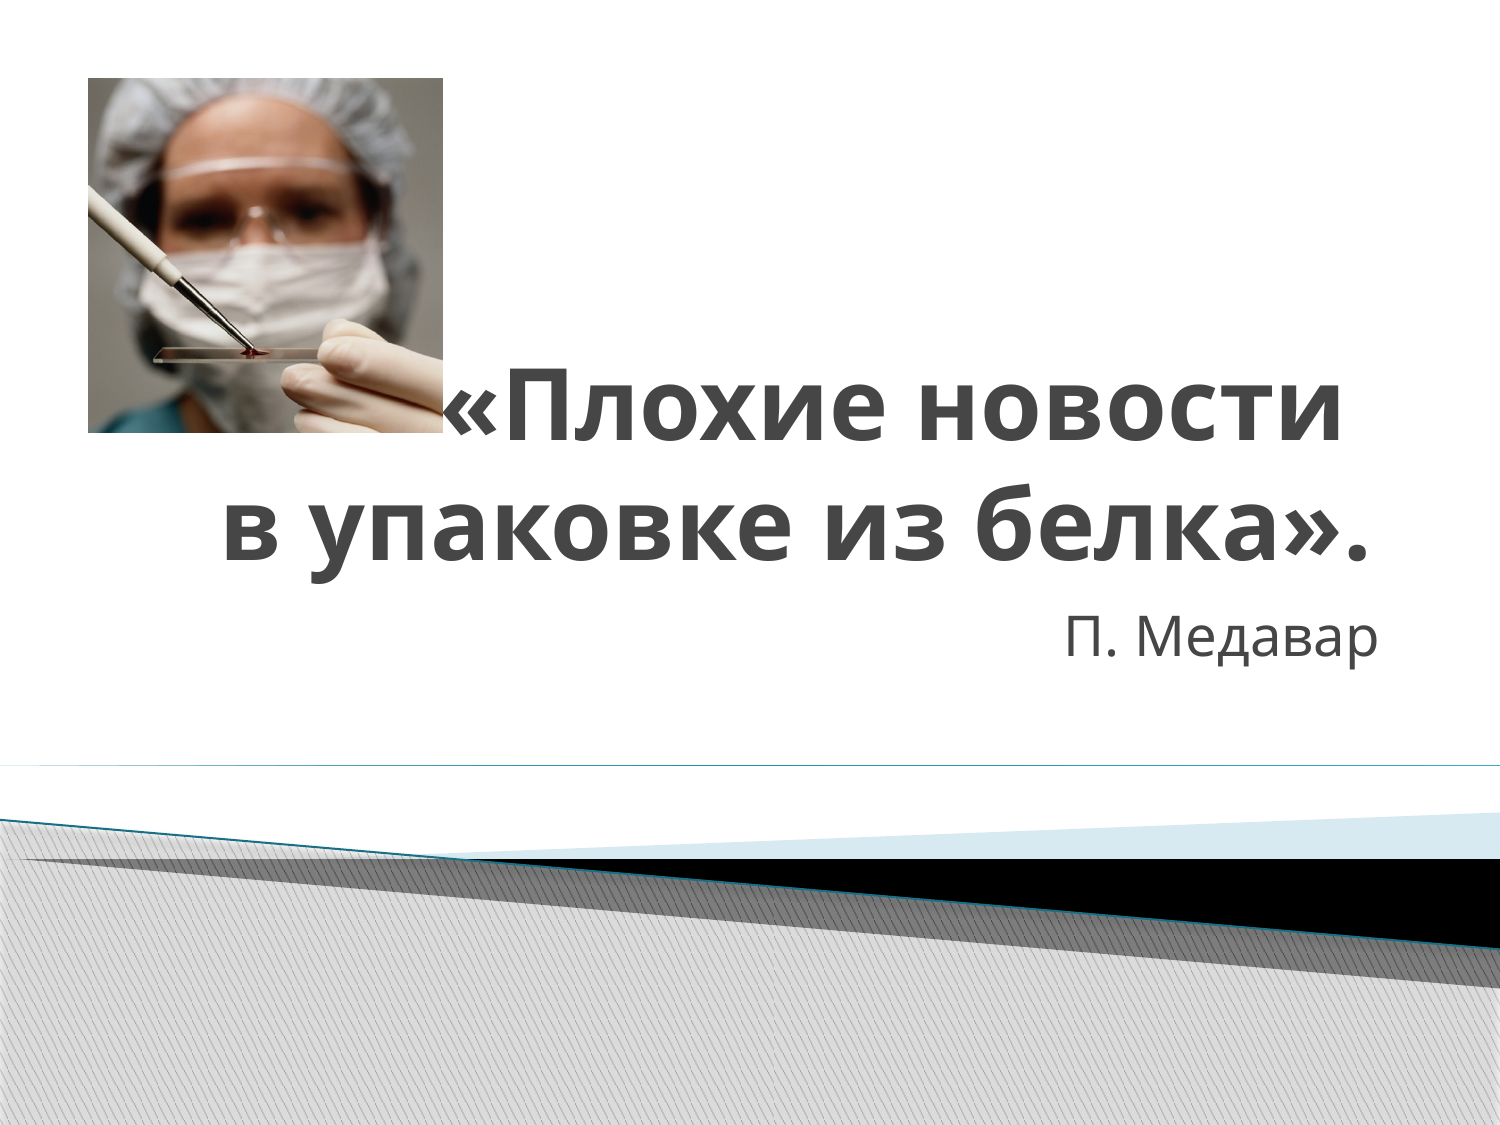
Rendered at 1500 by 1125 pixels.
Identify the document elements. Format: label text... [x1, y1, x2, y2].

subtitle П. Медавар [112, 592, 1388, 790]
title «Плохие новости в упаковке из белка». [112, 287, 1388, 588]
picture [88, 77, 444, 433]
picture [5, 859, 1500, 989]
